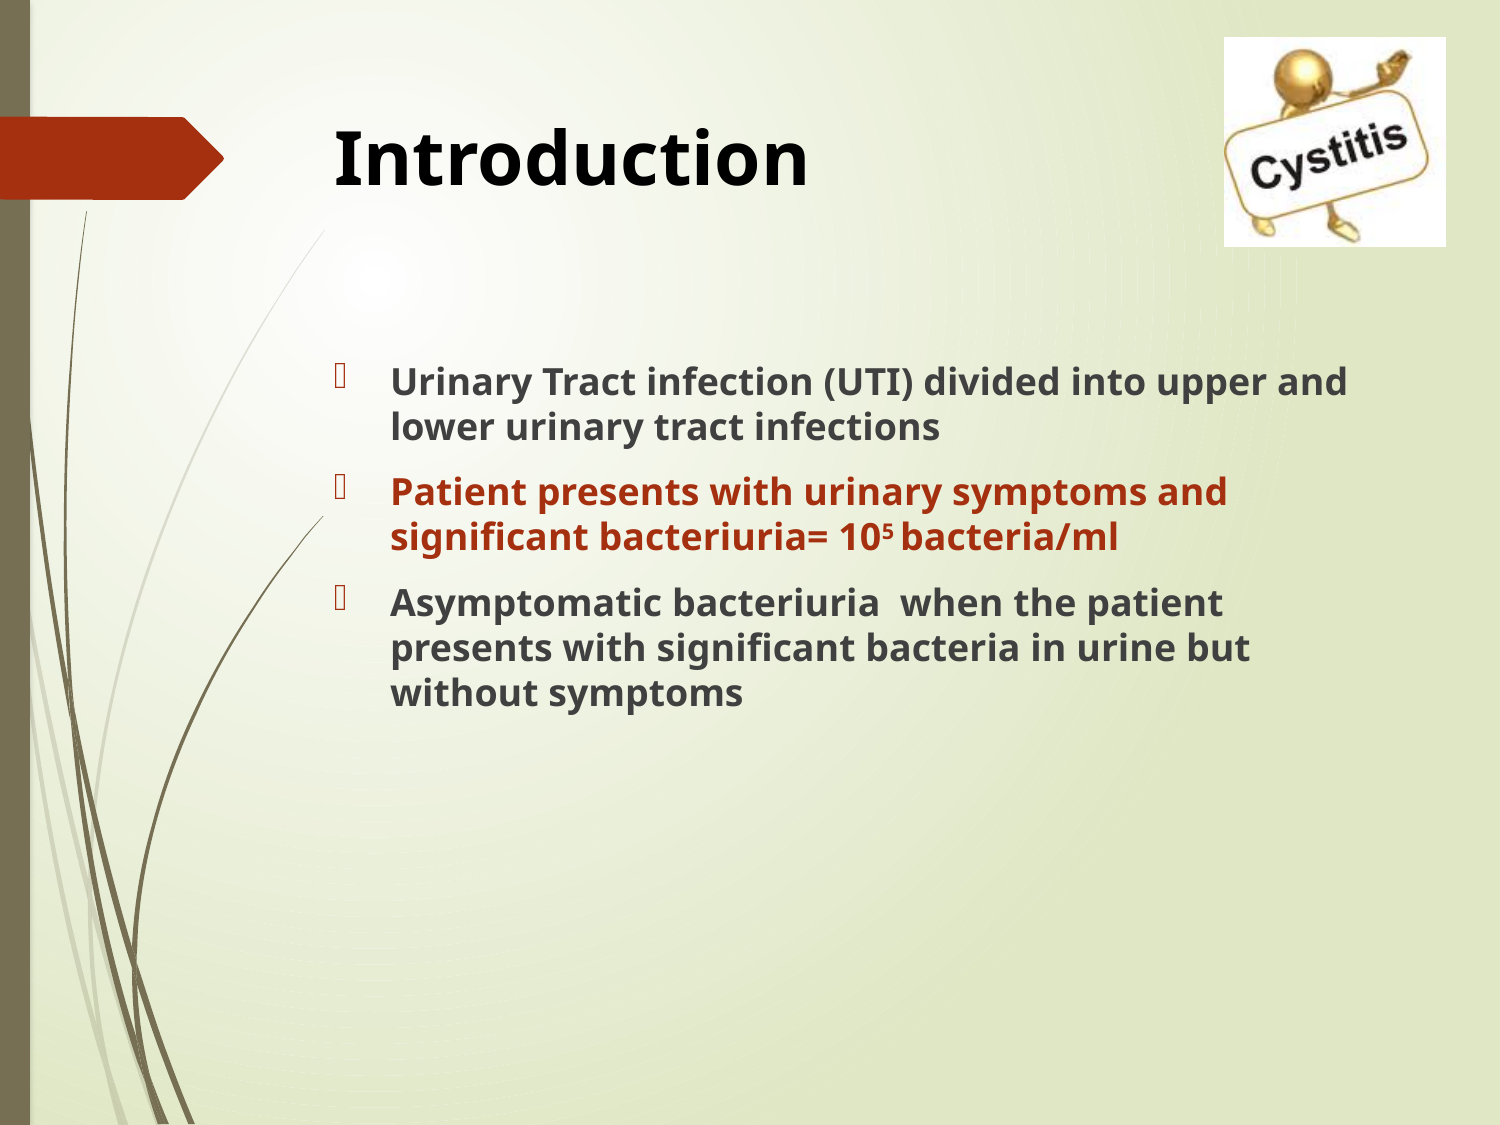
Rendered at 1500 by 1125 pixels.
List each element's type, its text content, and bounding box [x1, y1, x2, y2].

picture [1224, 37, 1446, 248]
list Urinary Tract infection (UTI) divided into upper and lower urinary tract infections Patient presents with urinary symptoms and significant bacteriuria= 105 bacteria/ml Asymptomatic bacteriuria when the patient presents with significant bacteria in urine but without symptoms [318, 350, 1400, 970]
title Introduction [319, 102, 1400, 313]
